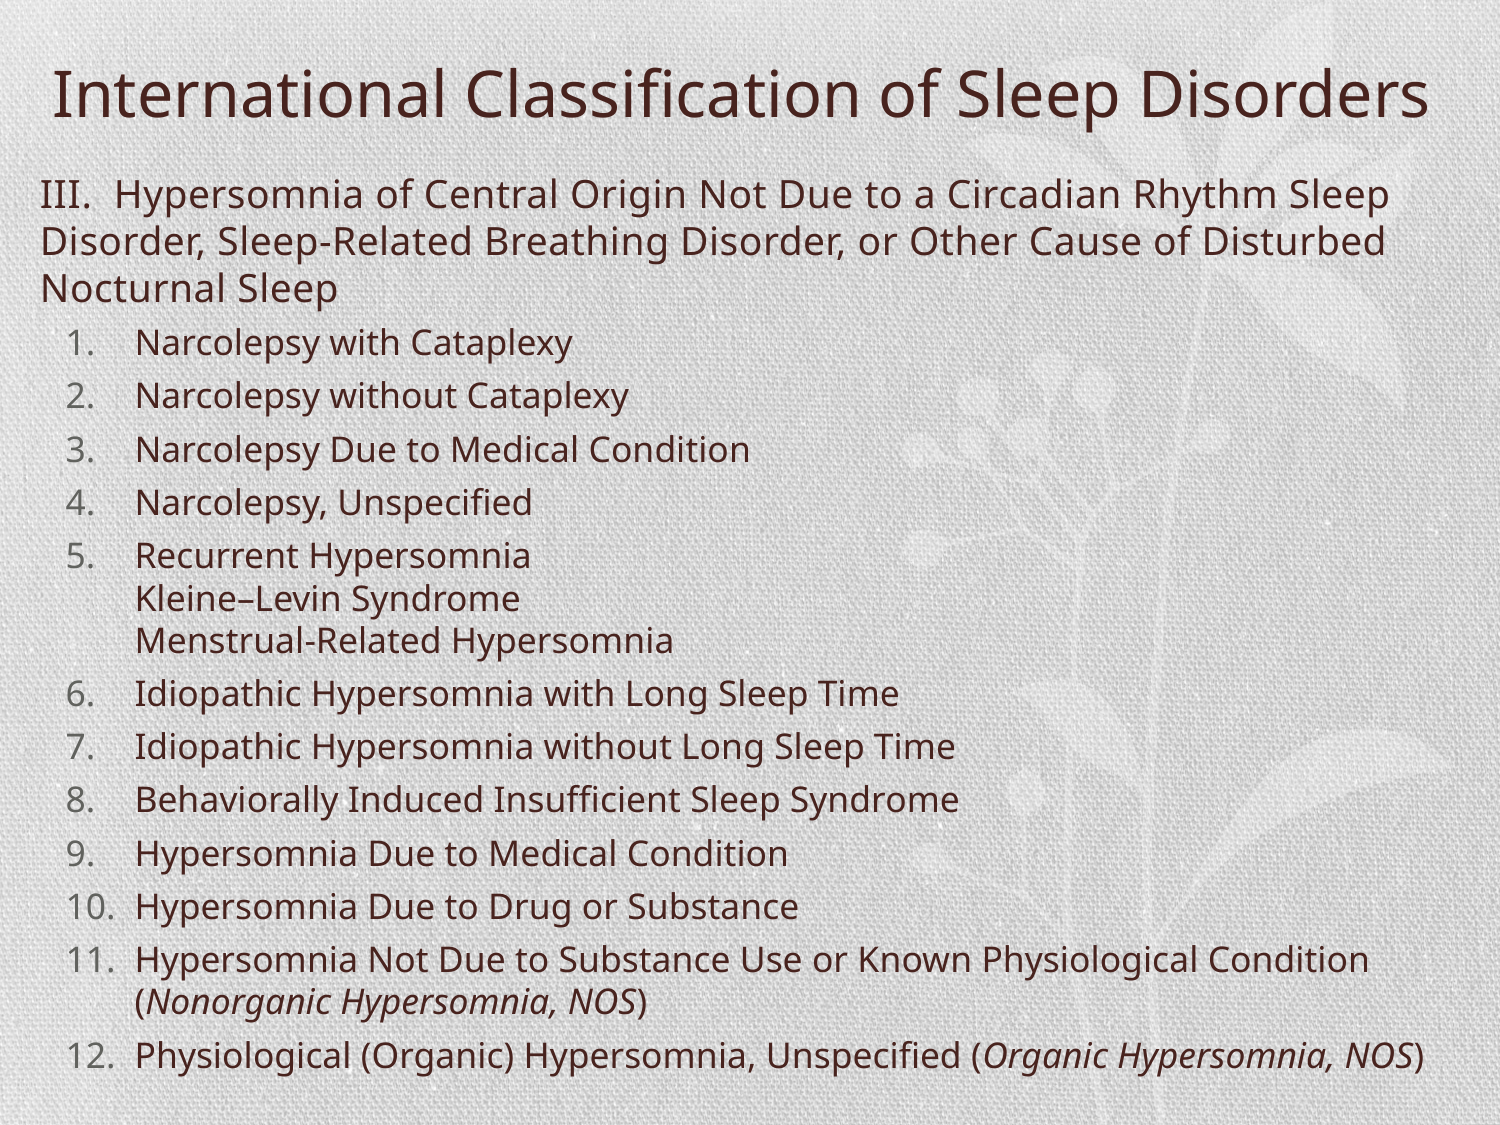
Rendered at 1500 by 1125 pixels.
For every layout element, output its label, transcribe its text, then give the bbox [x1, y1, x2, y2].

list III. Hypersomnia of Central Origin Not Due to a Circadian Rhythm Sleep Disorder, Sleep-Related Breathing Disorder, or Other Cause of Disturbed Nocturnal Sleep Narcolepsy with Cataplexy Narcolepsy without Cataplexy Narcolepsy Due to Medical Condition Narcolepsy, Unspecified Recurrent Hypersomnia Kleine–Levin Syndrome Menstrual-Related Hypersomnia Idiopathic Hypersomnia with Long Sleep Time Idiopathic Hypersomnia without Long Sleep Time Behaviorally Induced Insufficient Sleep Syndrome Hypersomnia Due to Medical Condition Hypersomnia Due to Drug or Substance Hypersomnia Not Due to Substance Use or Known Physiological Condition (Nonorganic Hypersomnia, NOS) Physiological (Organic) Hypersomnia, Unspecified (Organic Hypersomnia, NOS) [24, 162, 1455, 1100]
title International Classification of Sleep Disorders [37, 37, 1455, 138]
